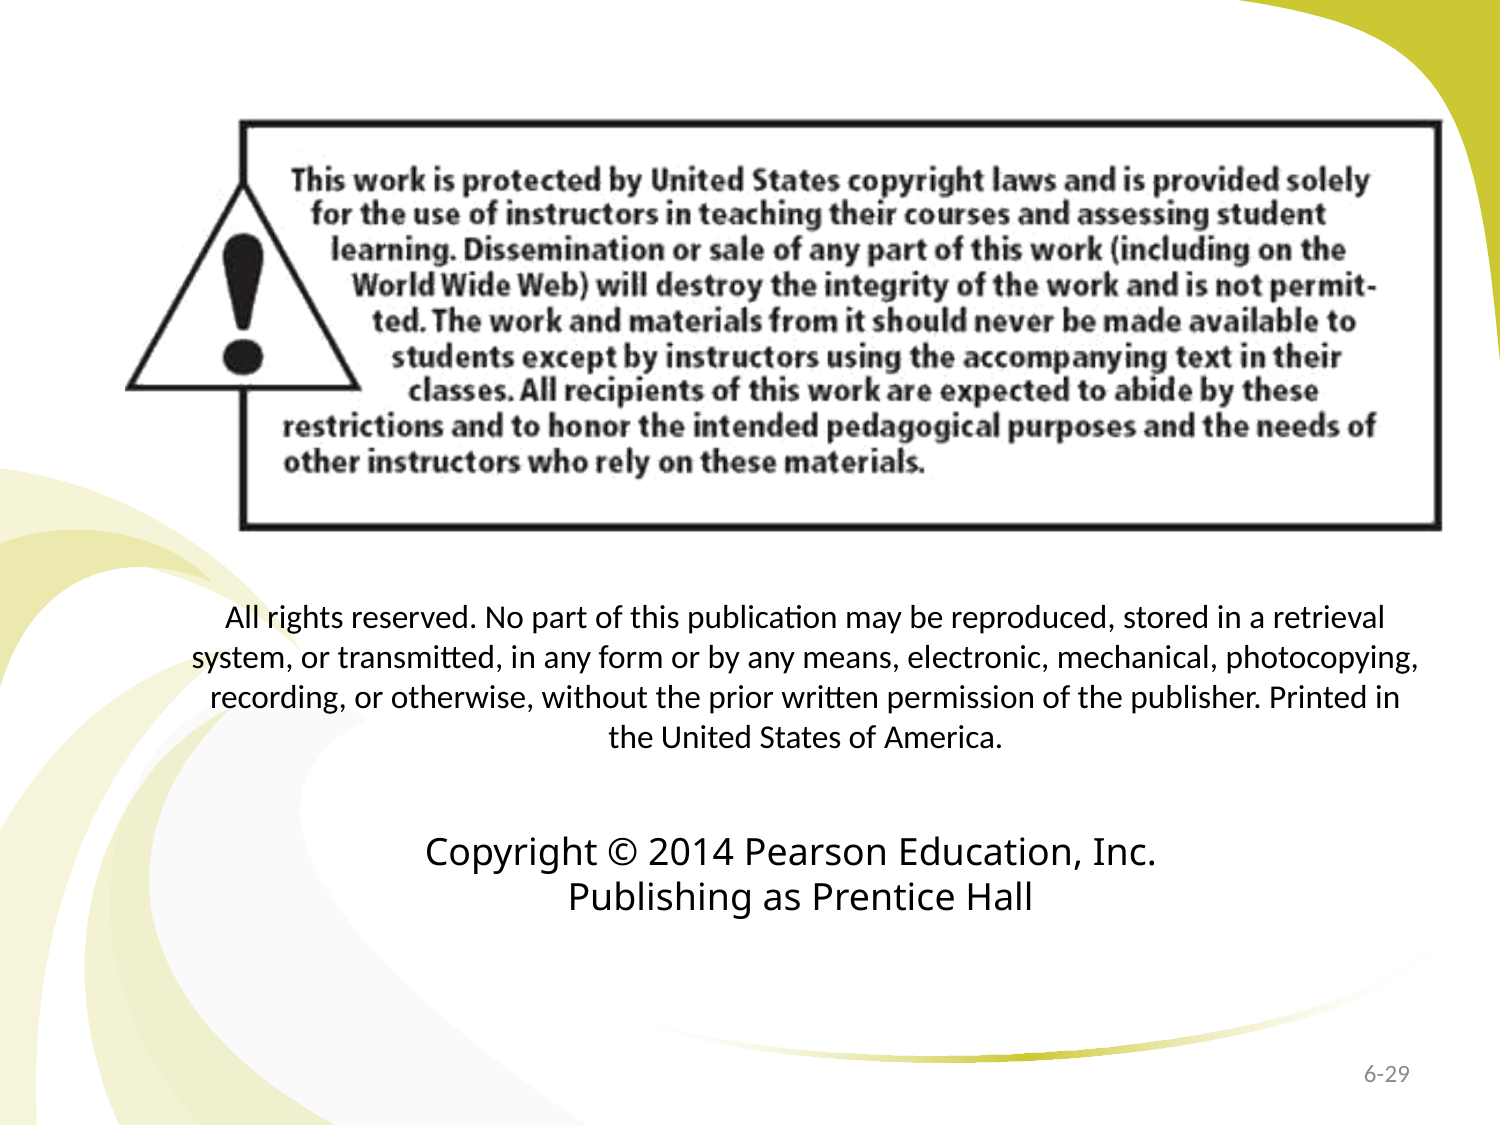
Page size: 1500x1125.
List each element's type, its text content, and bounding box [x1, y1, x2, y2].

slide_number 6-29 [1074, 1042, 1425, 1103]
picture [124, 112, 1457, 548]
text_box Copyright © 2014 Pearson Education, Inc. Publishing as Prentice Hall [174, 821, 1427, 926]
text_box All rights reserved. No part of this publication may be reproduced, stored in a retrieval system, or transmitted, in any form or by any means, electronic, mechanical, photocopying, recording, or otherwise, without the prior written permission of the publisher. Printed in the United States of America. [174, 588, 1438, 763]
